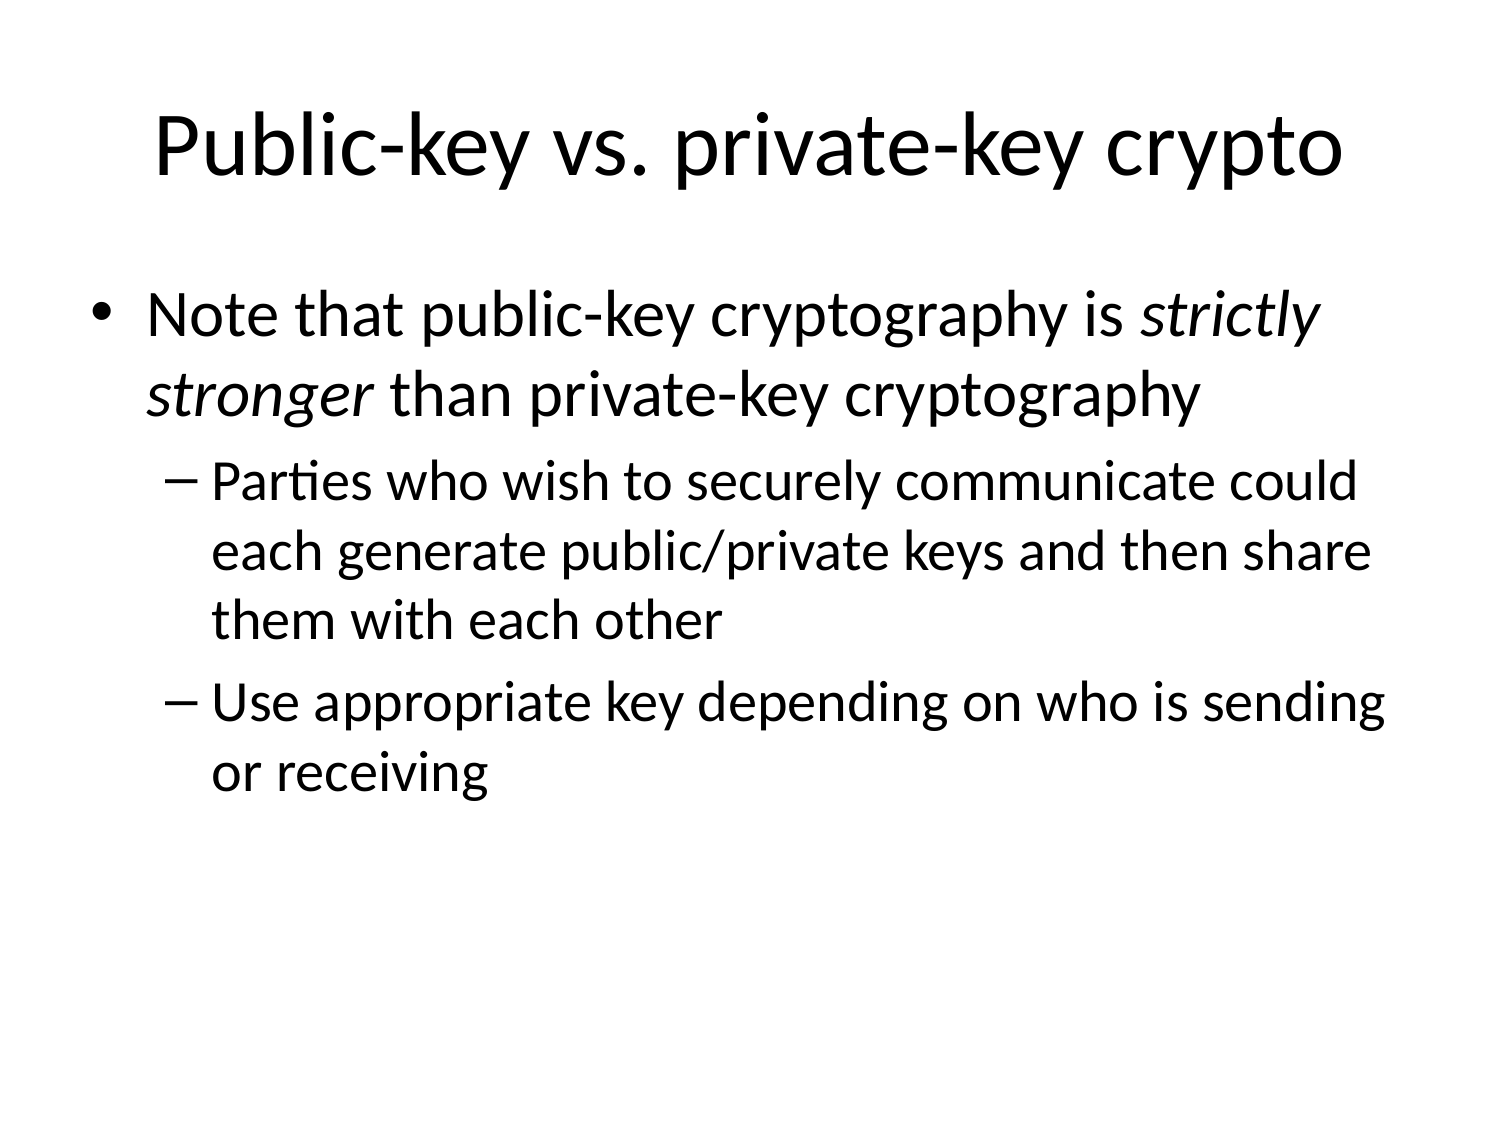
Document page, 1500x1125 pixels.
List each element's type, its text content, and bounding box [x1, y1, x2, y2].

list Note that public-key cryptography is strictly stronger than private-key cryptography Parties who wish to securely communicate could each generate public/private keys and then share them with each other Use appropriate key depending on who is sending or receiving [75, 262, 1425, 1005]
title Public-key vs. private-key crypto [75, 45, 1425, 233]
